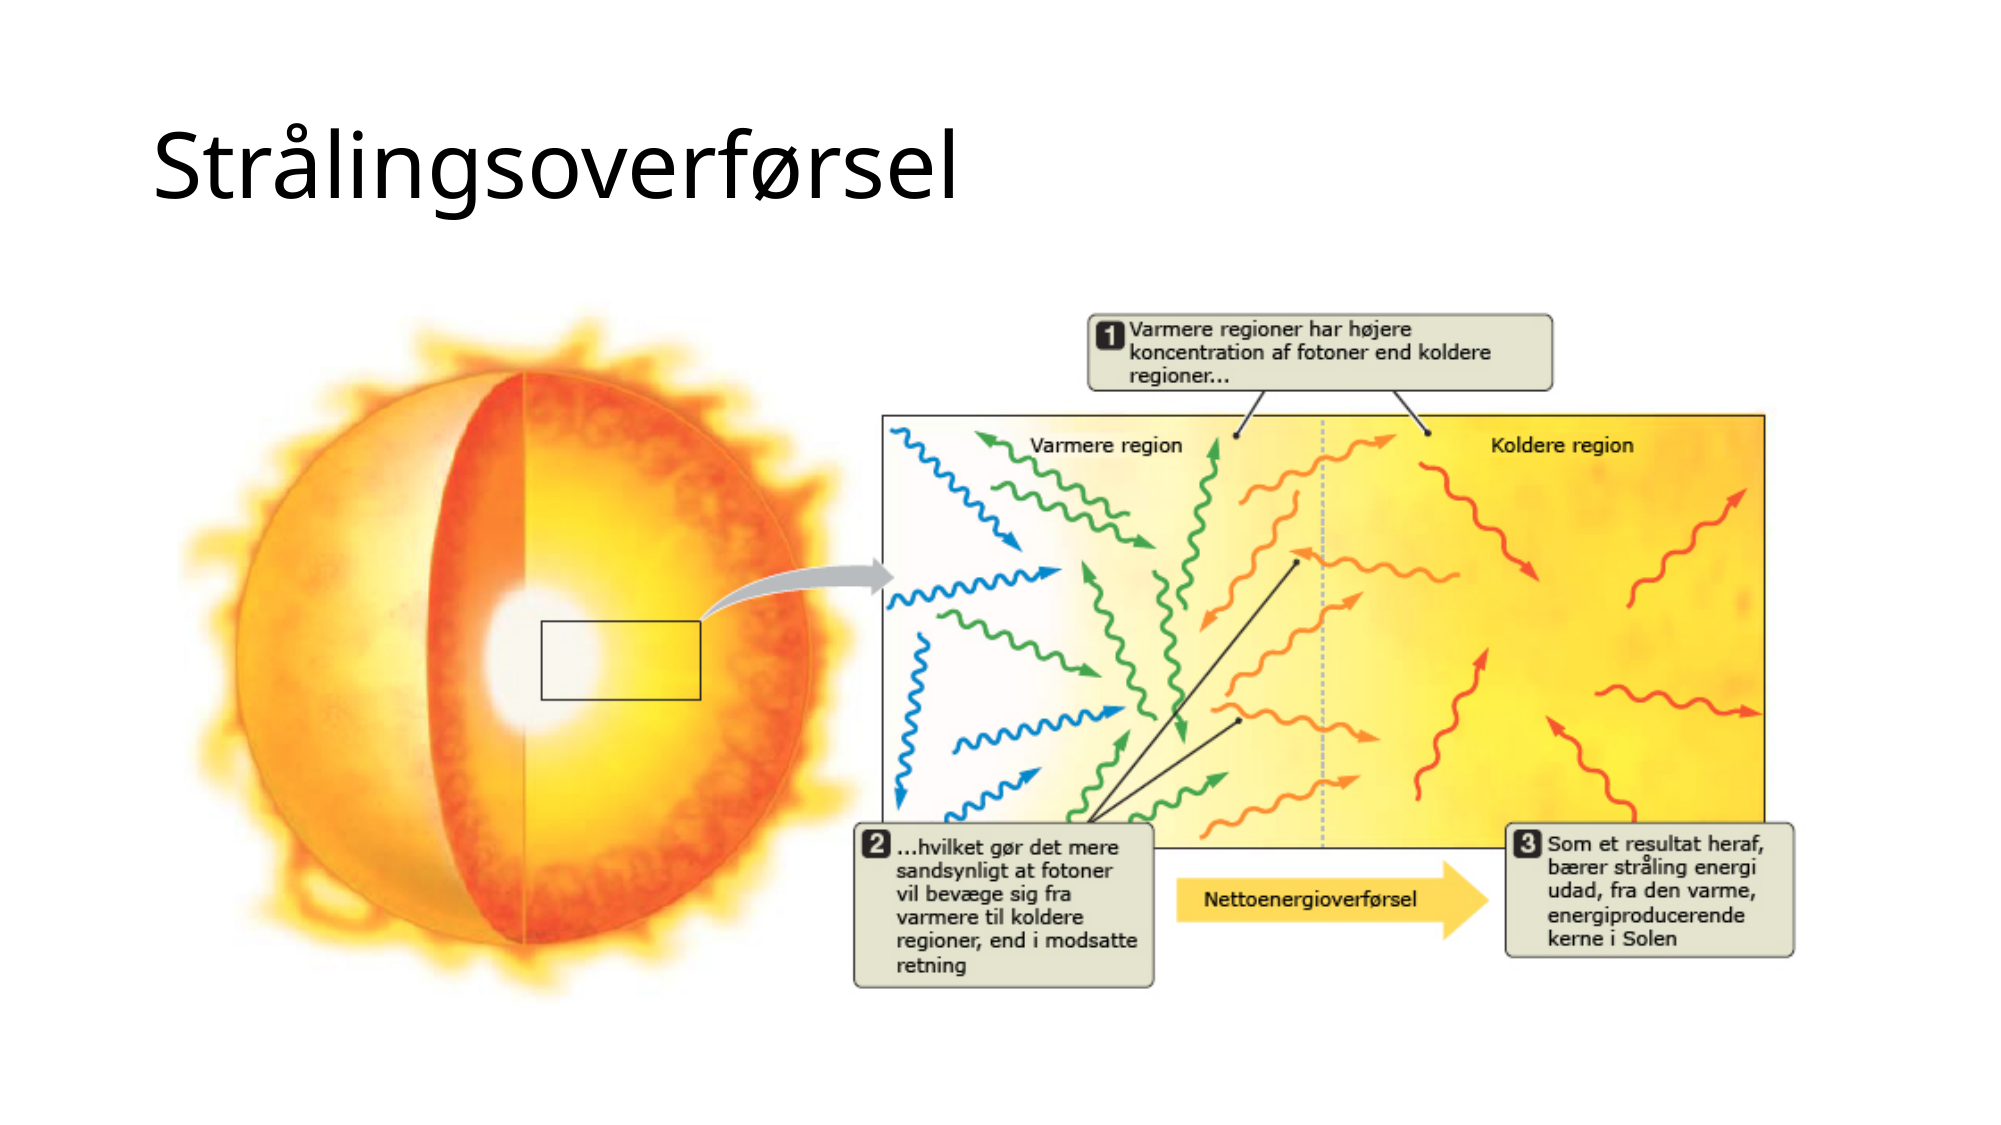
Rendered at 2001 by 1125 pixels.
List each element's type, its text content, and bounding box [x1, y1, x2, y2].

title Strålingsoverførsel [137, 59, 1863, 278]
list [176, 298, 1824, 1014]
